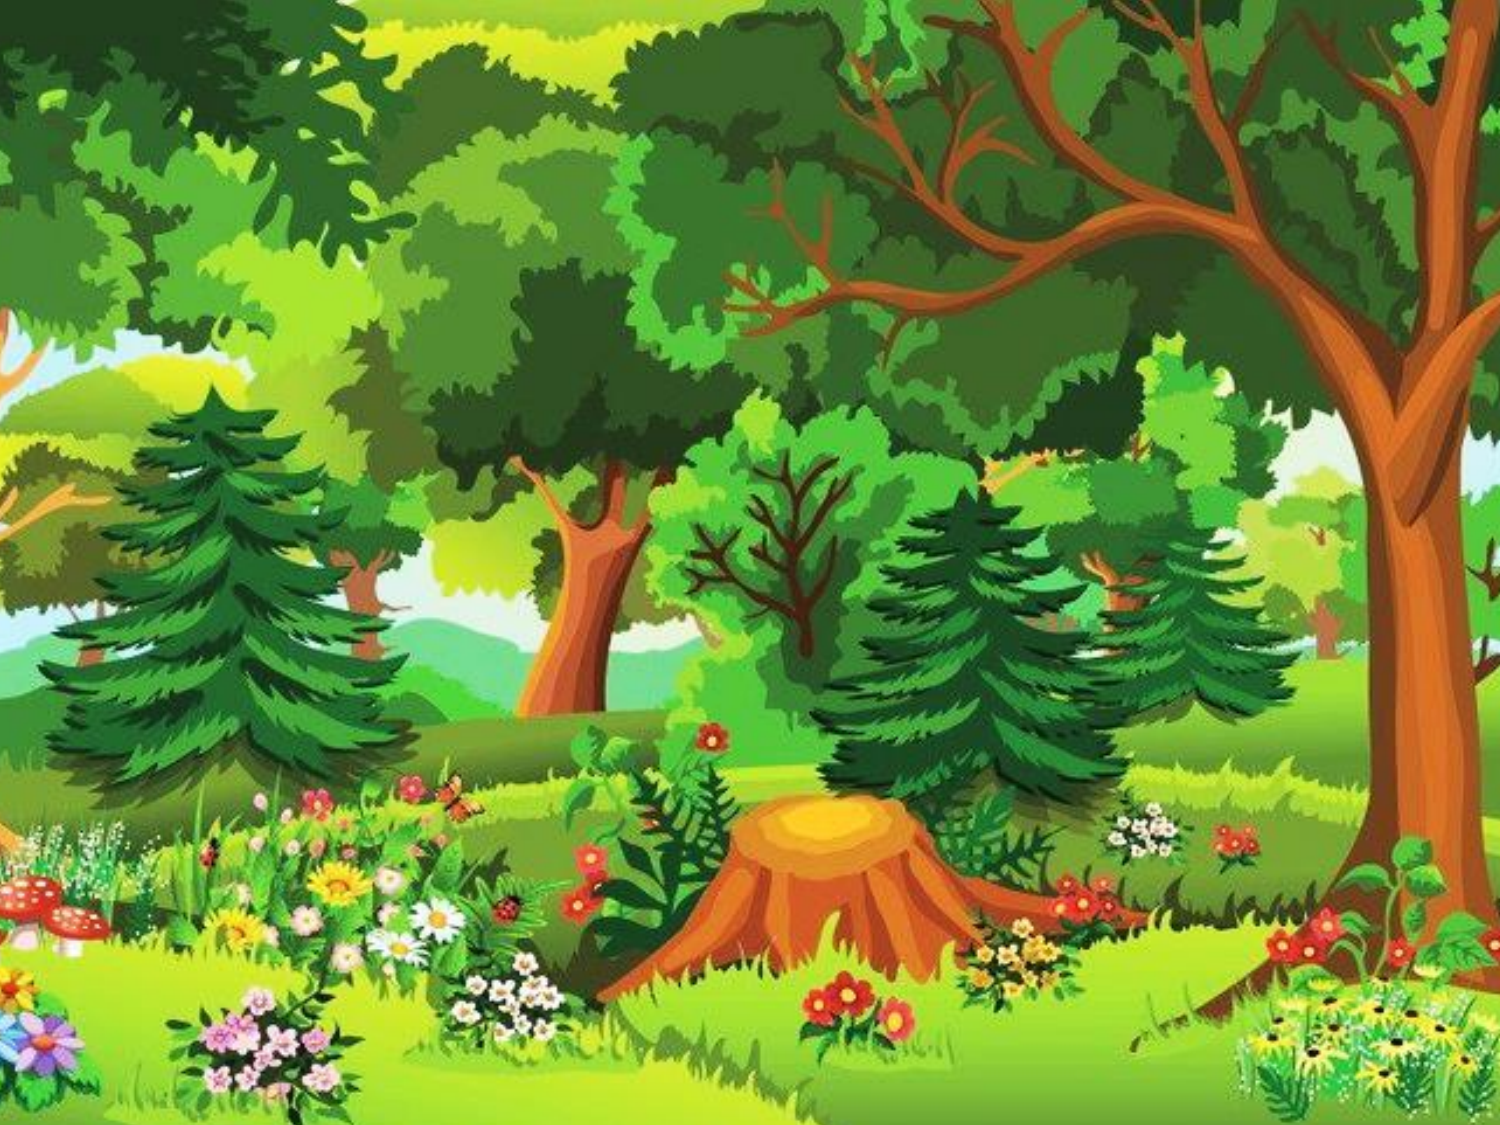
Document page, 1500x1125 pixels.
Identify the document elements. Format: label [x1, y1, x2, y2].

list [0, 0, 1500, 1125]
